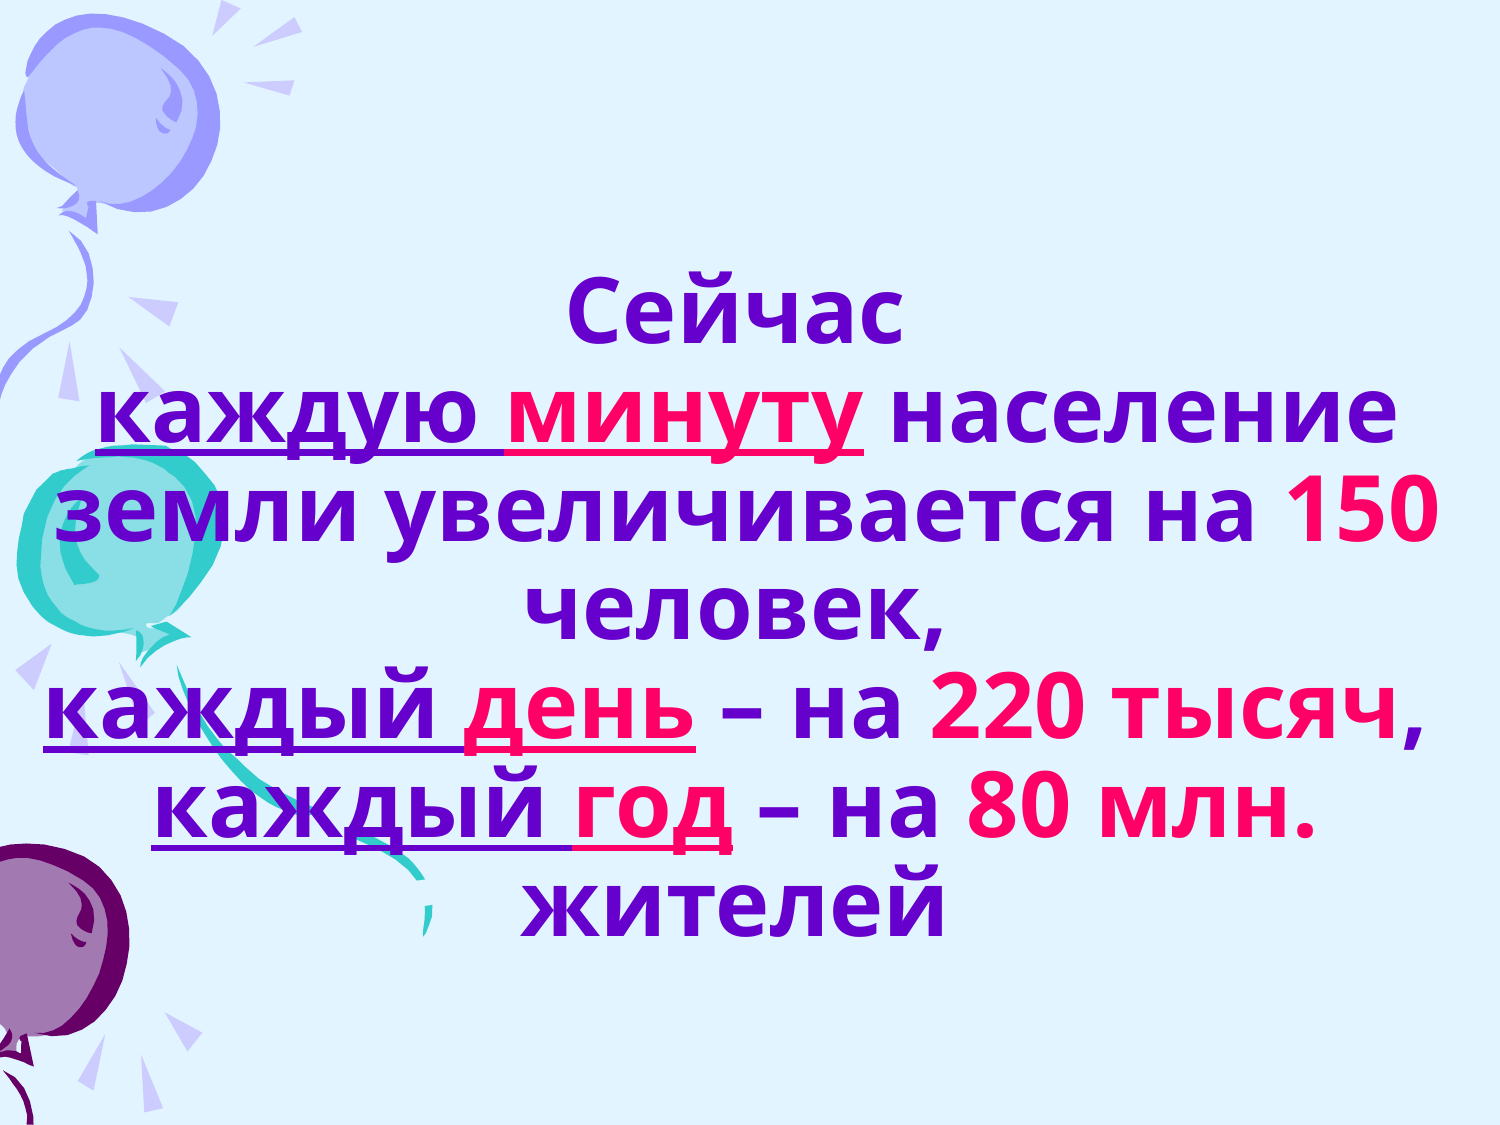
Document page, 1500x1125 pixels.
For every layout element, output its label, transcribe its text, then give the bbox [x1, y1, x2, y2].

title Сейчас каждую минуту население земли увеличивается на 150 человек, каждый день – на 220 тысяч, каждый год – на 80 млн. жителей [0, 16, 1471, 965]
